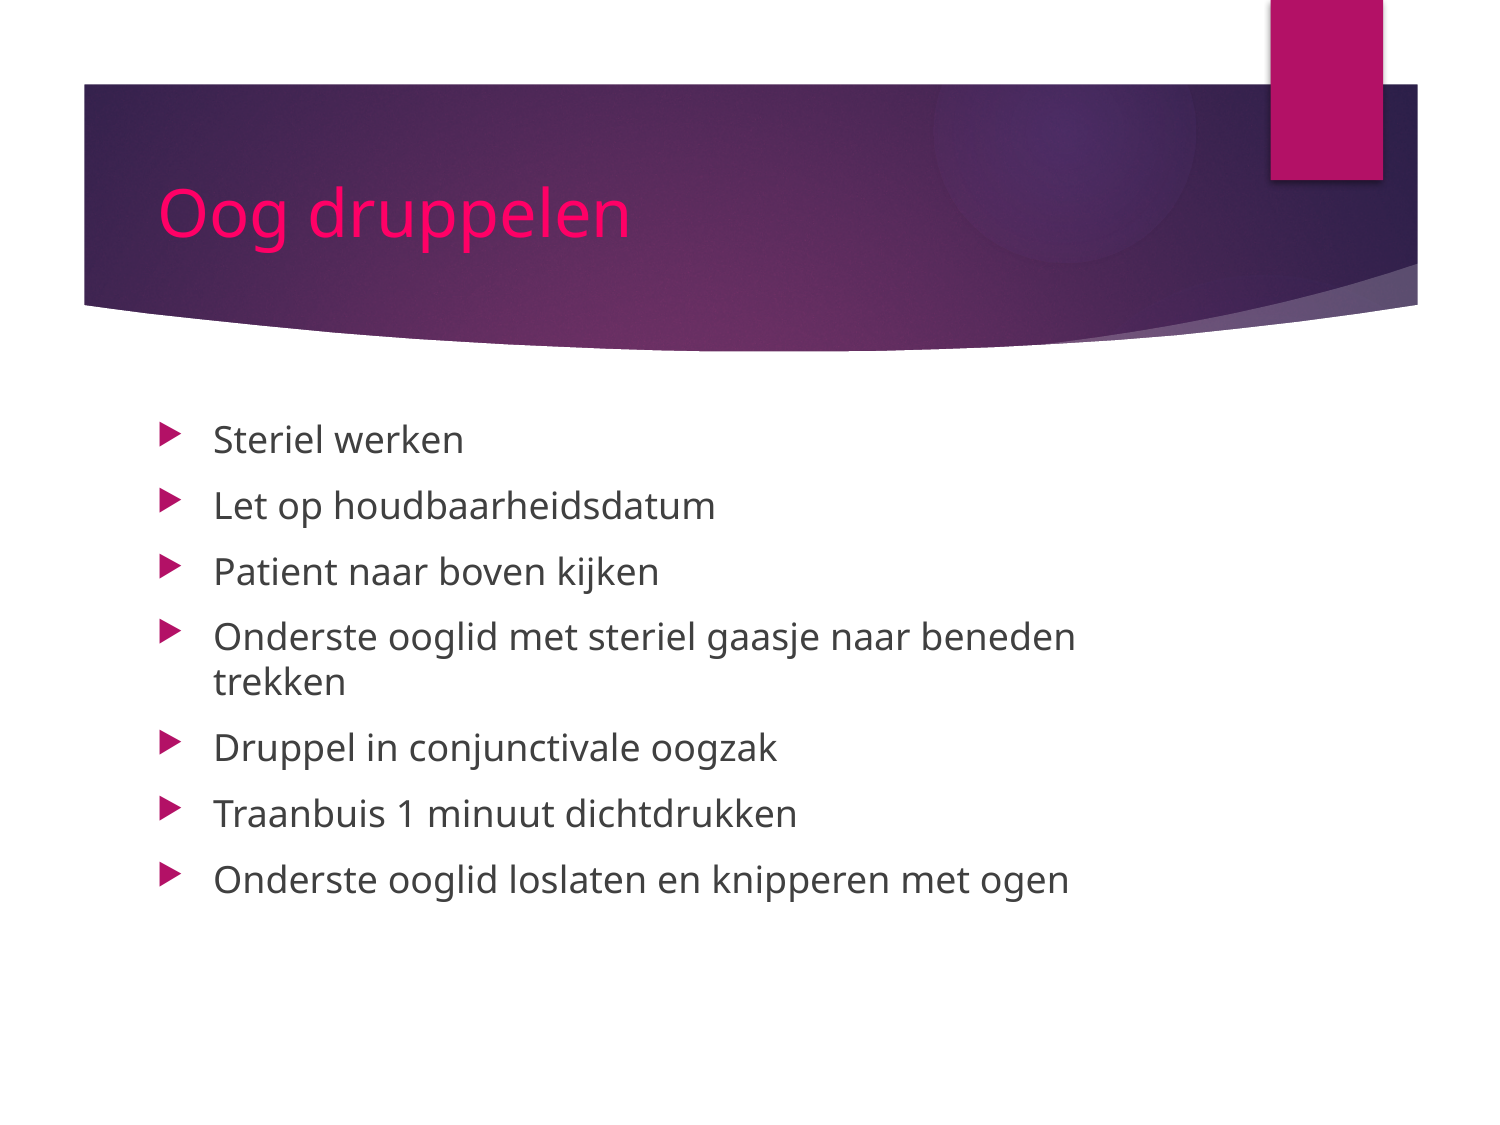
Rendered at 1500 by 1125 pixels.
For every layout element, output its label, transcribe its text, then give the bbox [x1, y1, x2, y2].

list Steriel werken Let op houdbaarheidsdatum Patient naar boven kijken Onderste ooglid met steriel gaasje naar beneden trekken Druppel in conjunctivale oogzak Traanbuis 1 minuut dichtdrukken Onderste ooglid loslaten en knipperen met ogen [141, 408, 1183, 988]
title Oog druppelen [142, 152, 1183, 269]
